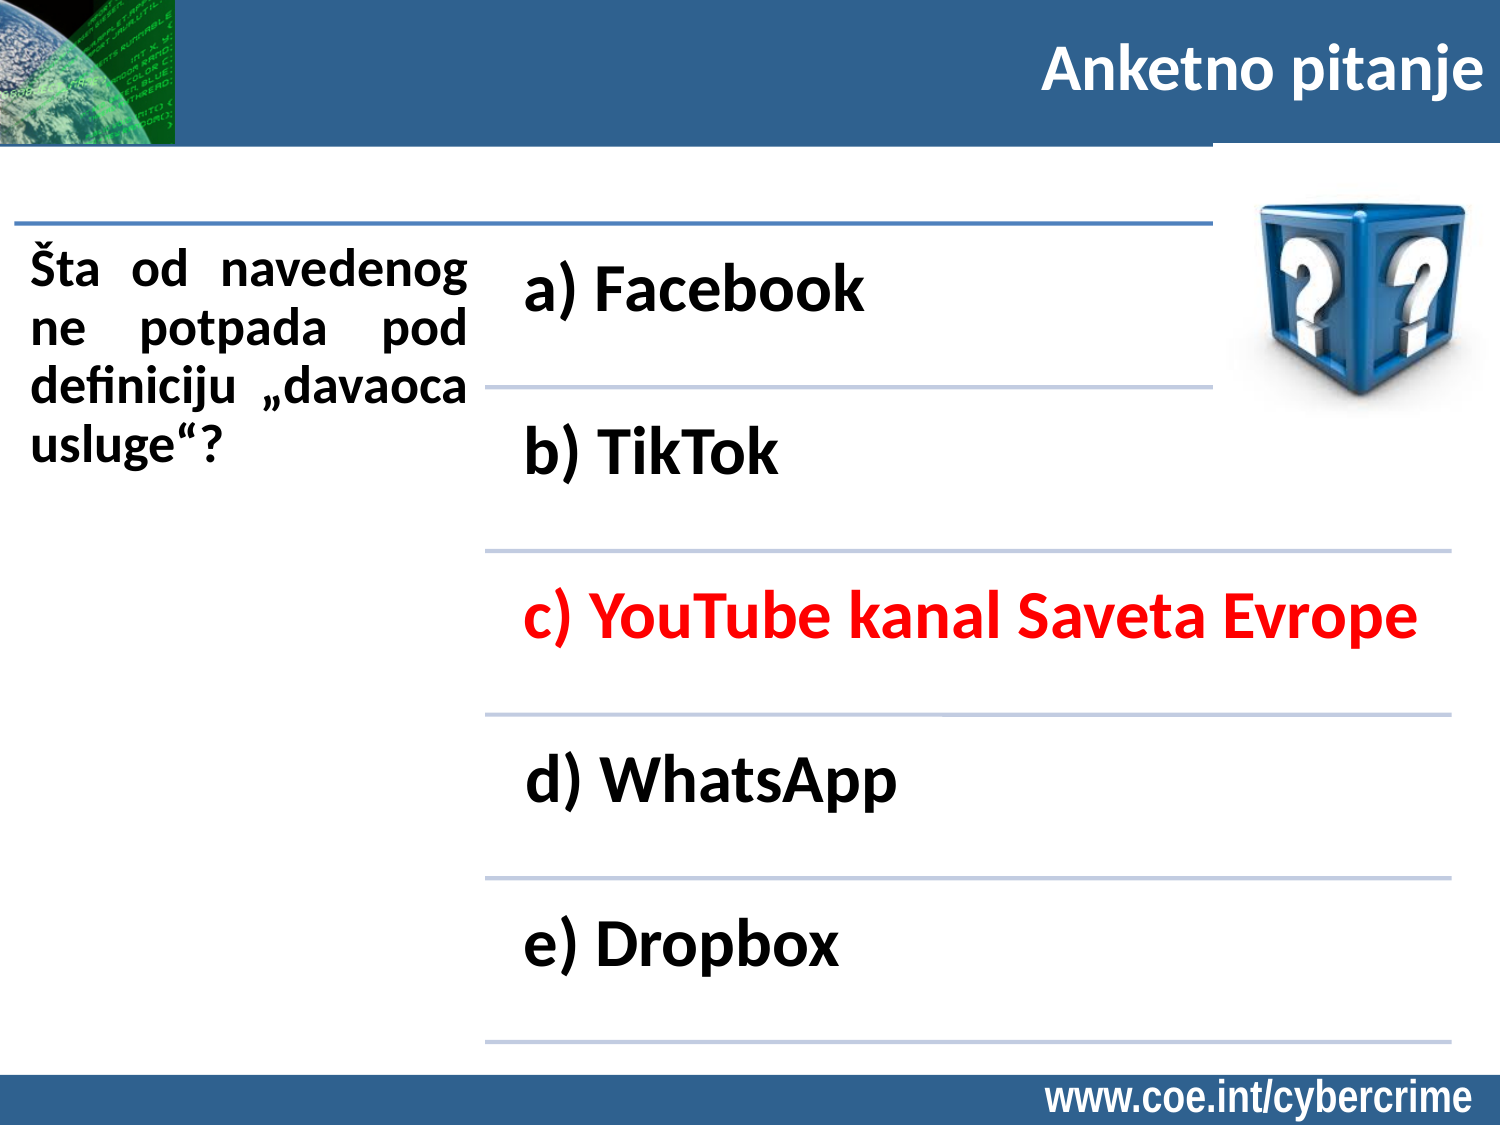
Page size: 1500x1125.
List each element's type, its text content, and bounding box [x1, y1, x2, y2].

picture [0, 0, 175, 144]
text_box Anketno pitanje [177, 0, 1500, 149]
text_box www.coe.int/cybercrime [1030, 1059, 1500, 1125]
picture [1212, 142, 1500, 434]
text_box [14, 222, 1454, 1053]
text_box [0, 1073, 1030, 1125]
